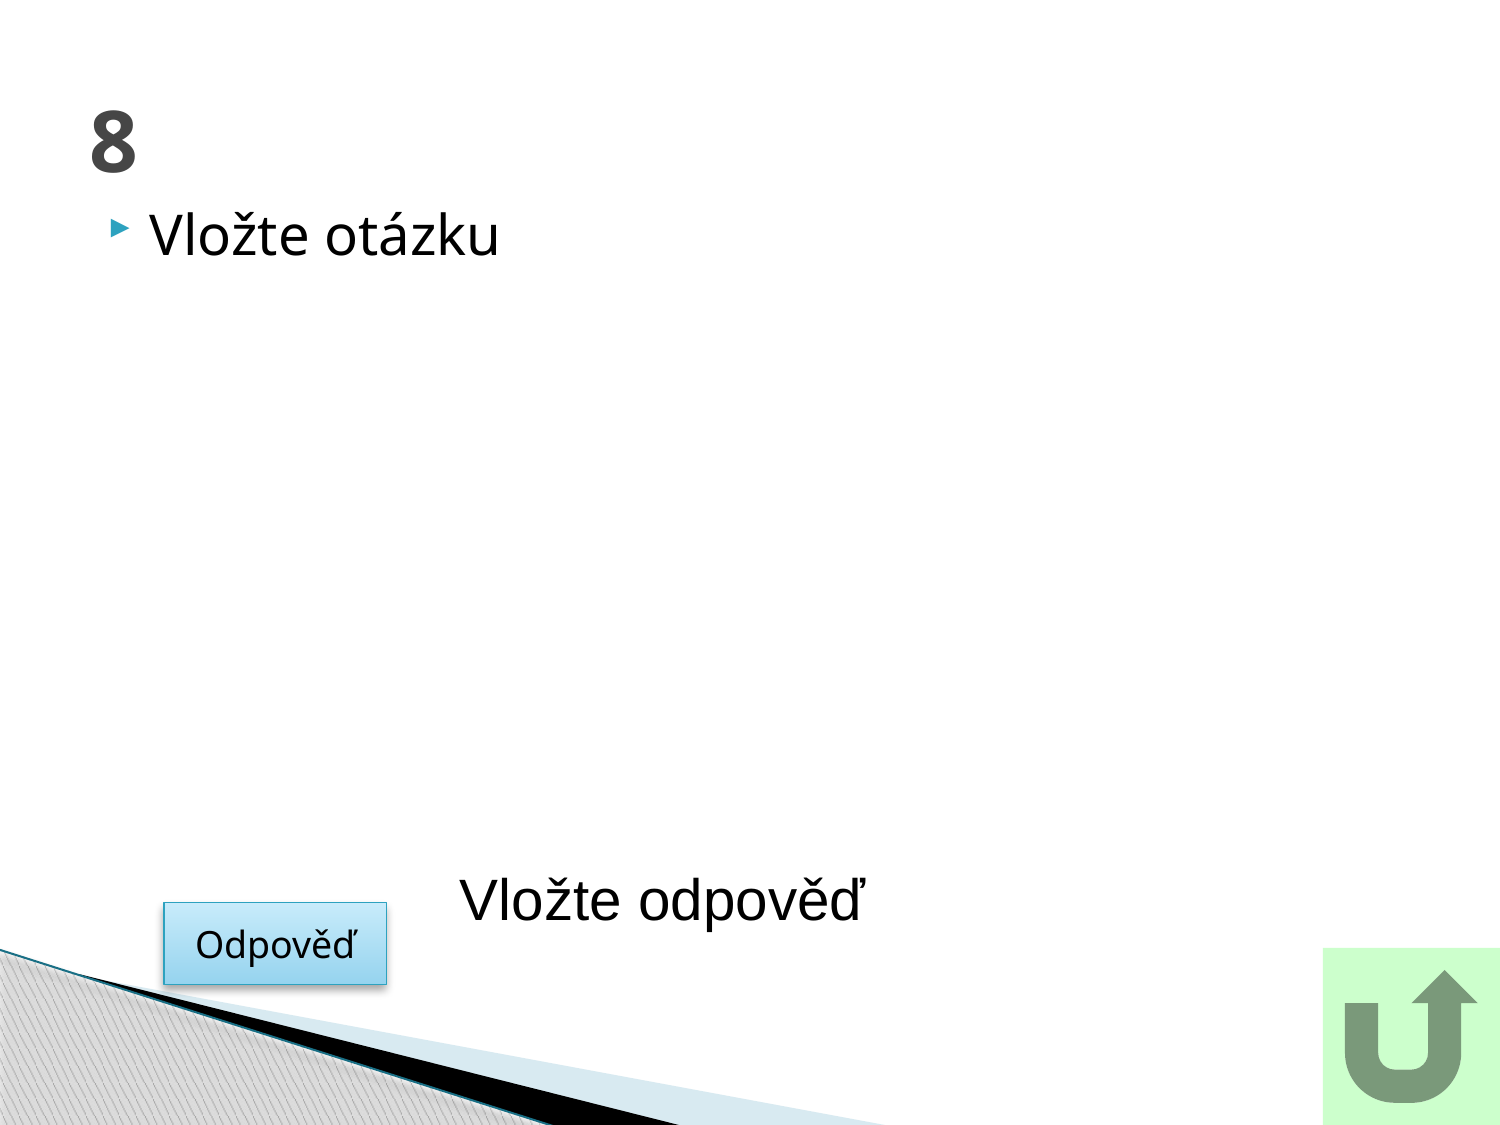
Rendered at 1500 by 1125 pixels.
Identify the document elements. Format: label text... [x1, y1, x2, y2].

text_box Odpověď [163, 902, 387, 985]
text_box [1322, 947, 1500, 1125]
list Vložte otázku [75, 233, 1425, 433]
title 8 [75, 45, 1425, 233]
text_box Vložte odpověď [445, 854, 882, 940]
